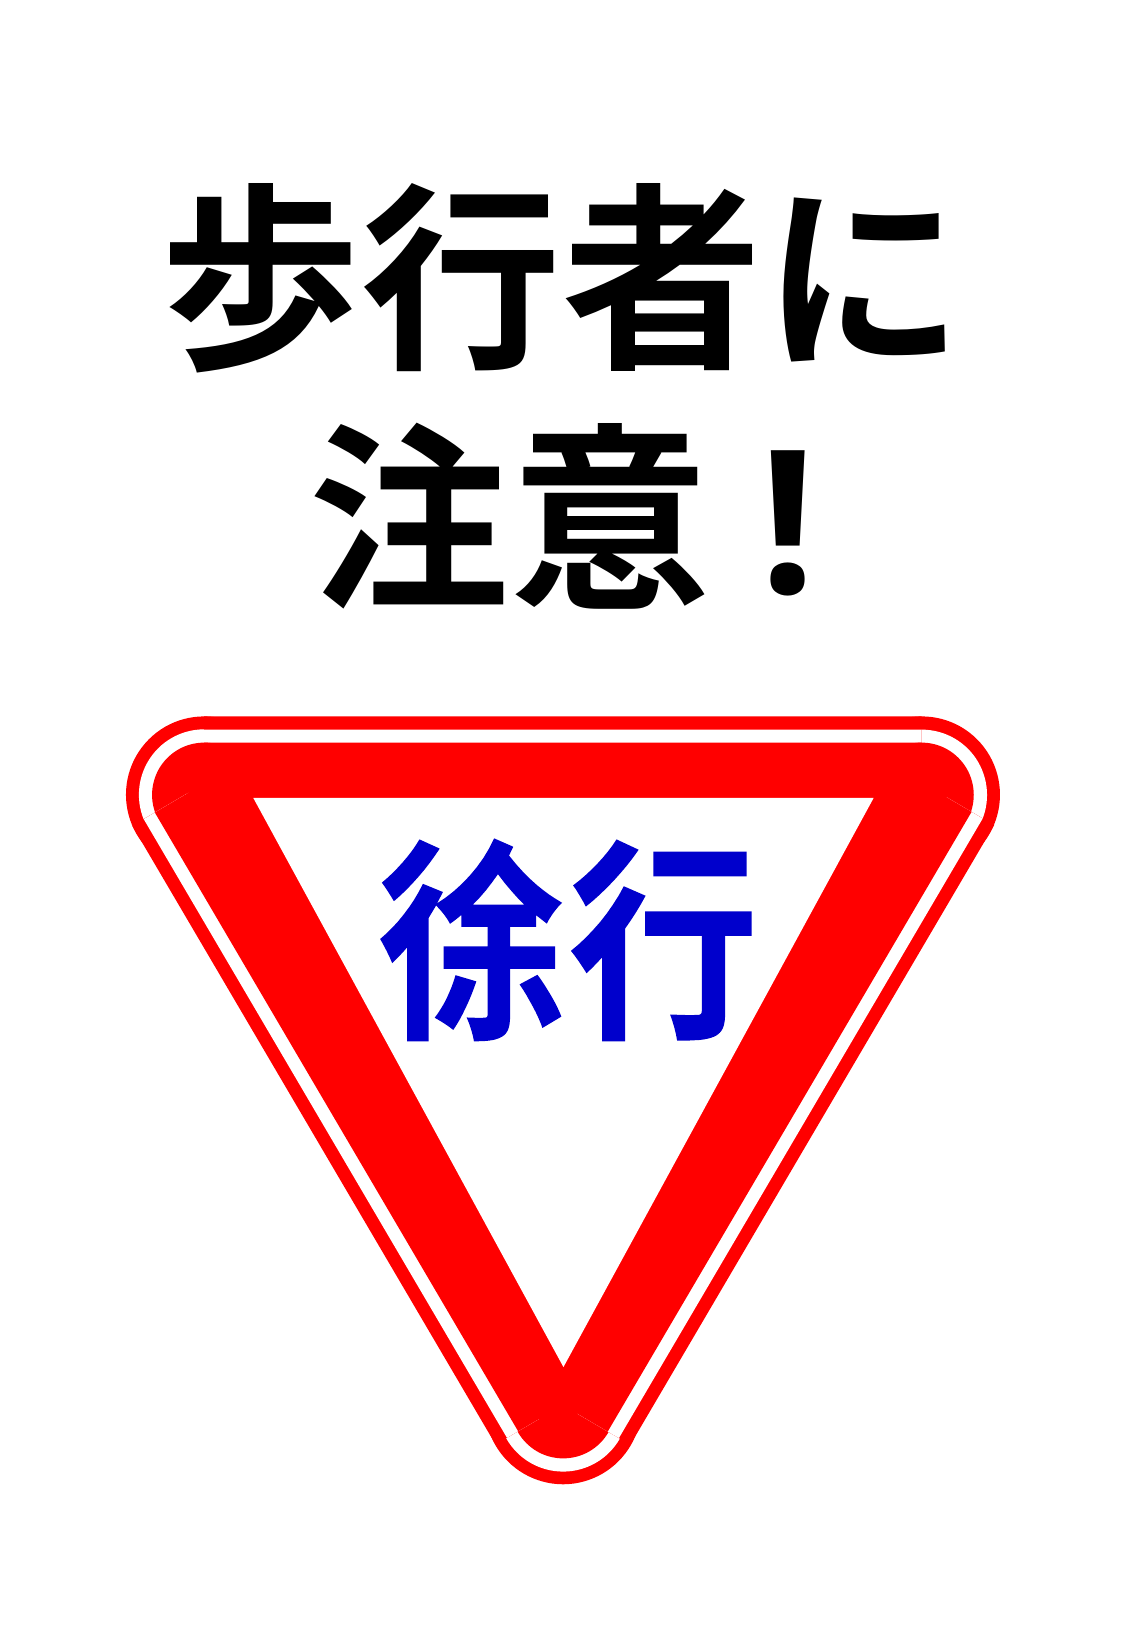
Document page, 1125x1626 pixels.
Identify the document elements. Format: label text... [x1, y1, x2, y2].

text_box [125, 716, 1001, 1485]
text_box 歩行者に 注意! [1, 146, 1125, 641]
